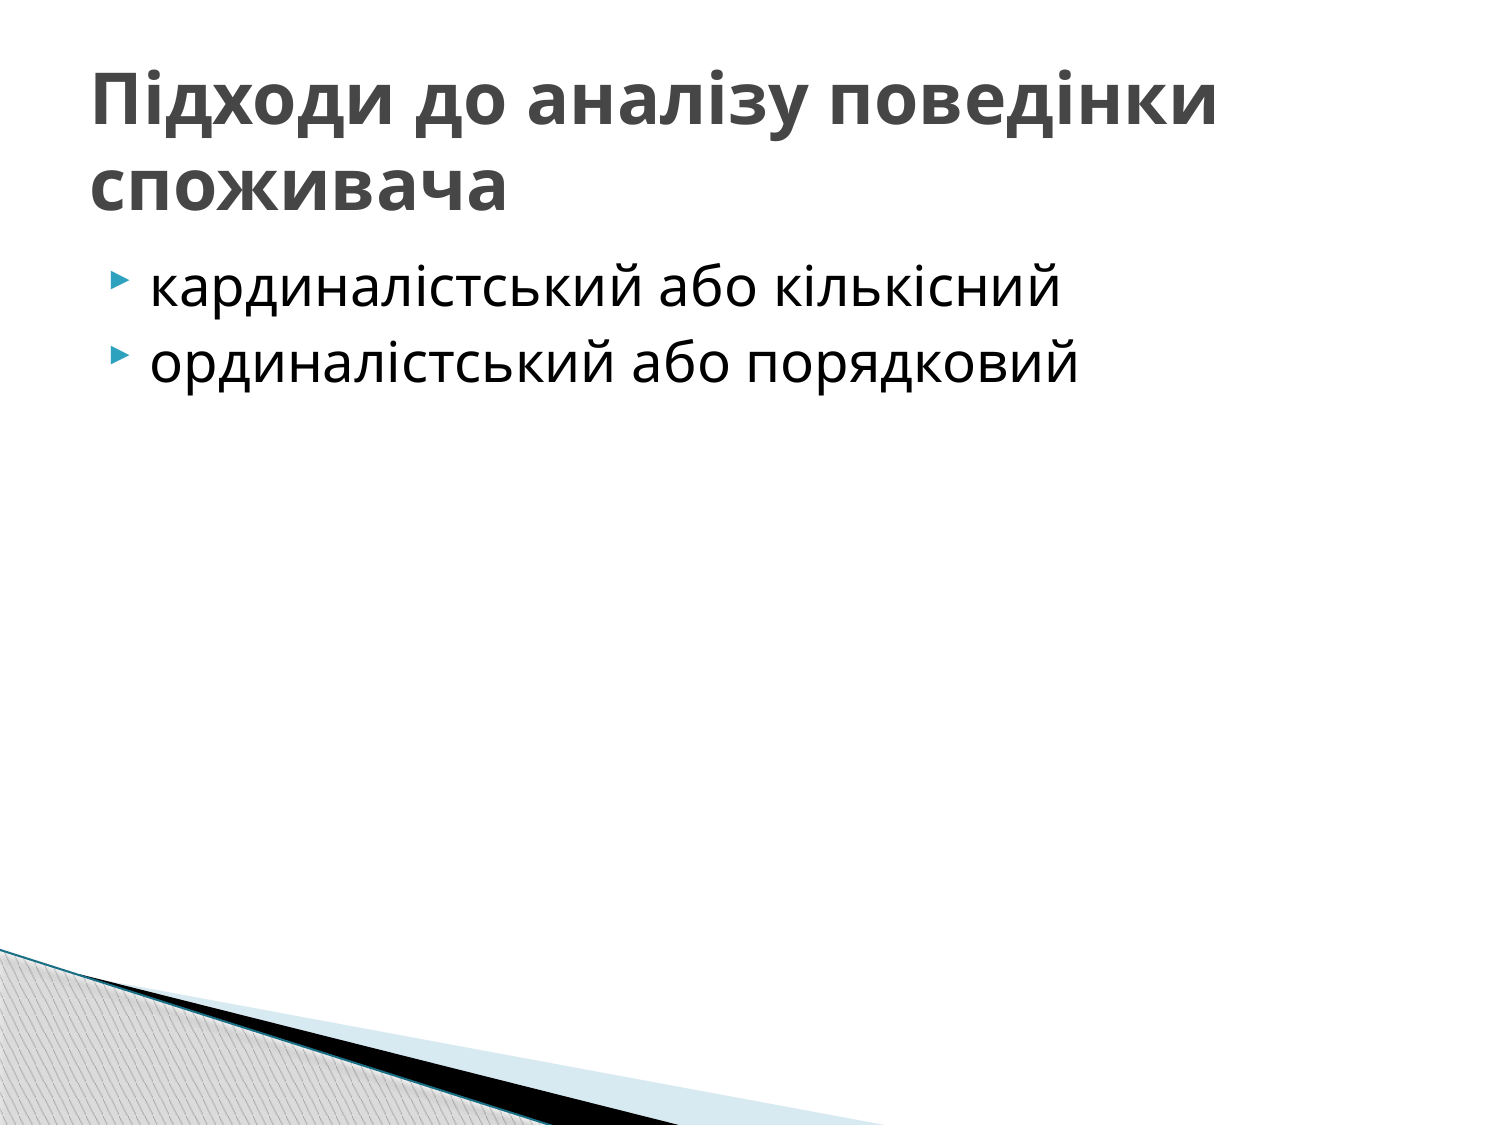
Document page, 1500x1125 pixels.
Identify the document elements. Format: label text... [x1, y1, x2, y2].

title Підходи до аналізу поведінки споживача [75, 45, 1425, 233]
list кардиналістський або кількісний ординалістський або порядковий [75, 243, 1425, 986]
